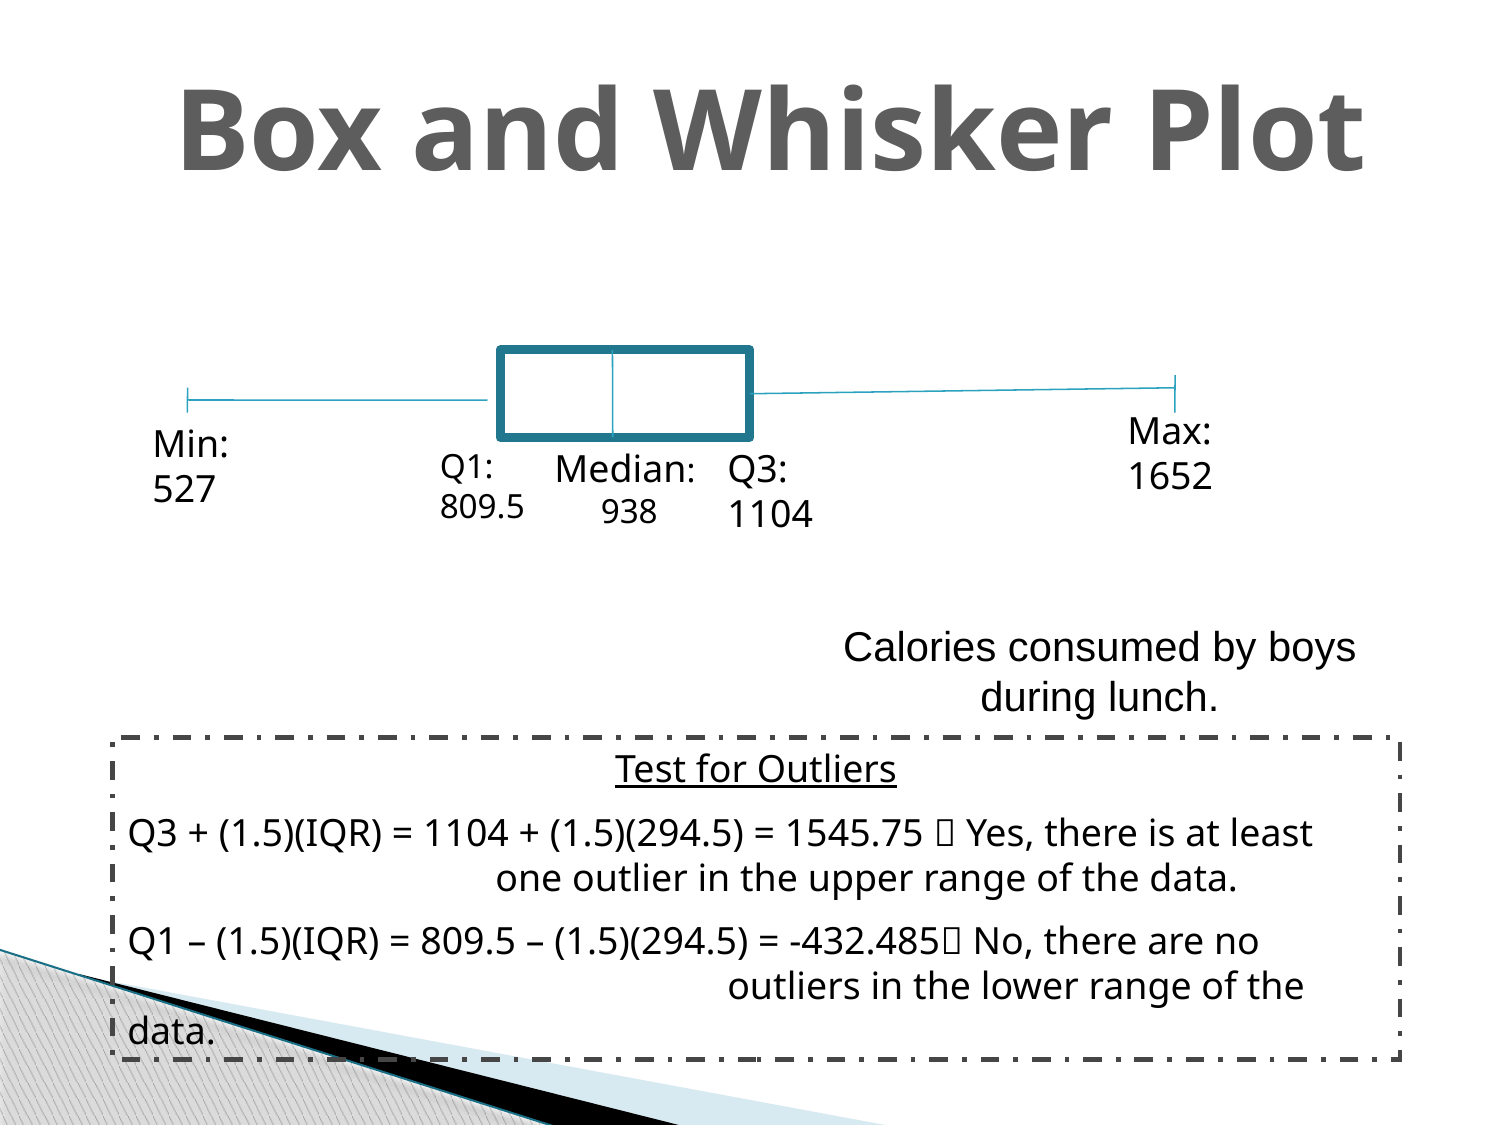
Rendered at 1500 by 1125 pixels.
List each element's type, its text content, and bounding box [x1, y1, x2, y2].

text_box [749, 387, 1176, 394]
text_box Min: 527 [137, 412, 263, 558]
text_box Calories consumed by boys during lunch. [799, 612, 1400, 728]
text_box Q1: 809.5 [424, 437, 537, 532]
text_box Test for Outliers Q3 + (1.5)(IQR) = 1104 + (1.5)(294.5) = 1545.75  Yes, there is at least one outlier in the upper range of the data. Q1 – (1.5)(IQR) = 809.5 – (1.5)(294.5) = -432.485 No, there are no outliers in the lower range of the data. [112, 737, 1400, 1060]
text_box Box and Whisker Plot [159, 49, 1383, 200]
text_box Q3: 1104 [712, 437, 838, 543]
text_box Median: 938 [537, 437, 712, 538]
text_box Max:1652 [1112, 399, 1238, 505]
text_box [496, 345, 754, 437]
